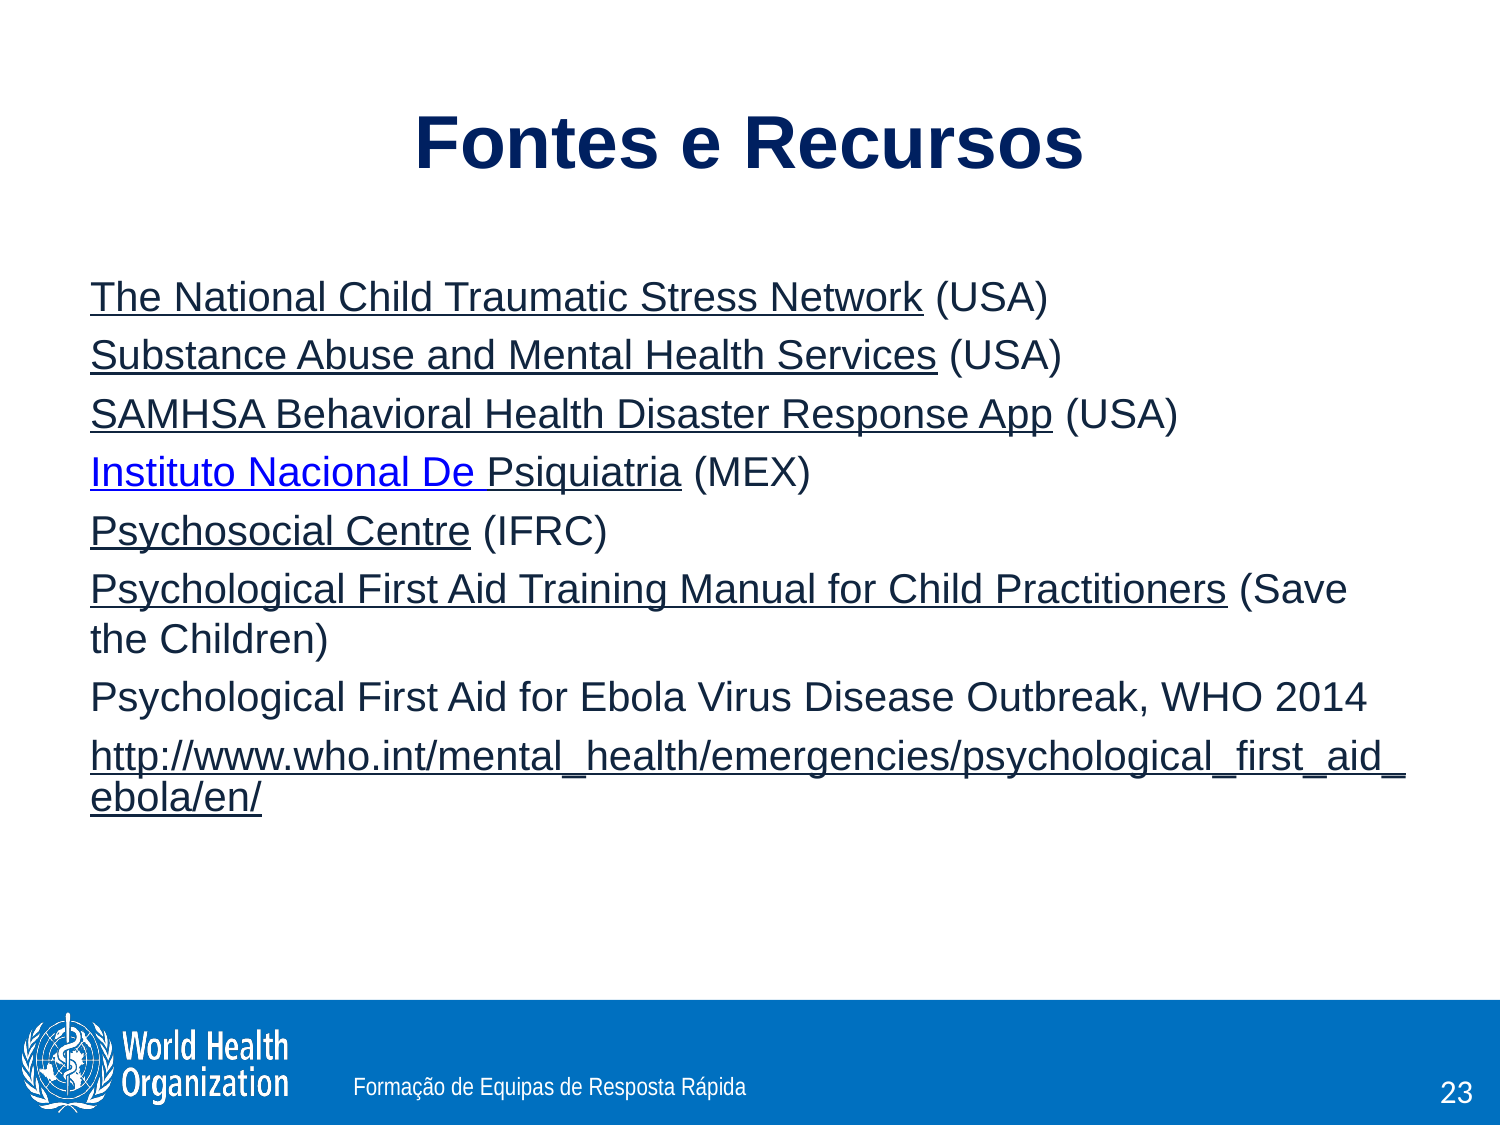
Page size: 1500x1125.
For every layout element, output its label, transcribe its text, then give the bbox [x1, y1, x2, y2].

picture [21, 1012, 288, 1113]
list The National Child Traumatic Stress Network (USA) Substance Abuse and Mental Health Services (USA) SAMHSA Behavioral Health Disaster Response App (USA) Instituto Nacional De Psiquiatria (MEX) Psychosocial Centre (IFRC) Psychological First Aid Training Manual for Child Practitioners (Save the Children) Psychological First Aid for Ebola Virus Disease Outbreak, WHO 2014 http://www.who.int/mental_health/emergencies/psychological_first_aid_ebola/en/ [75, 262, 1425, 1005]
title Fontes e Recursos [75, 45, 1425, 233]
